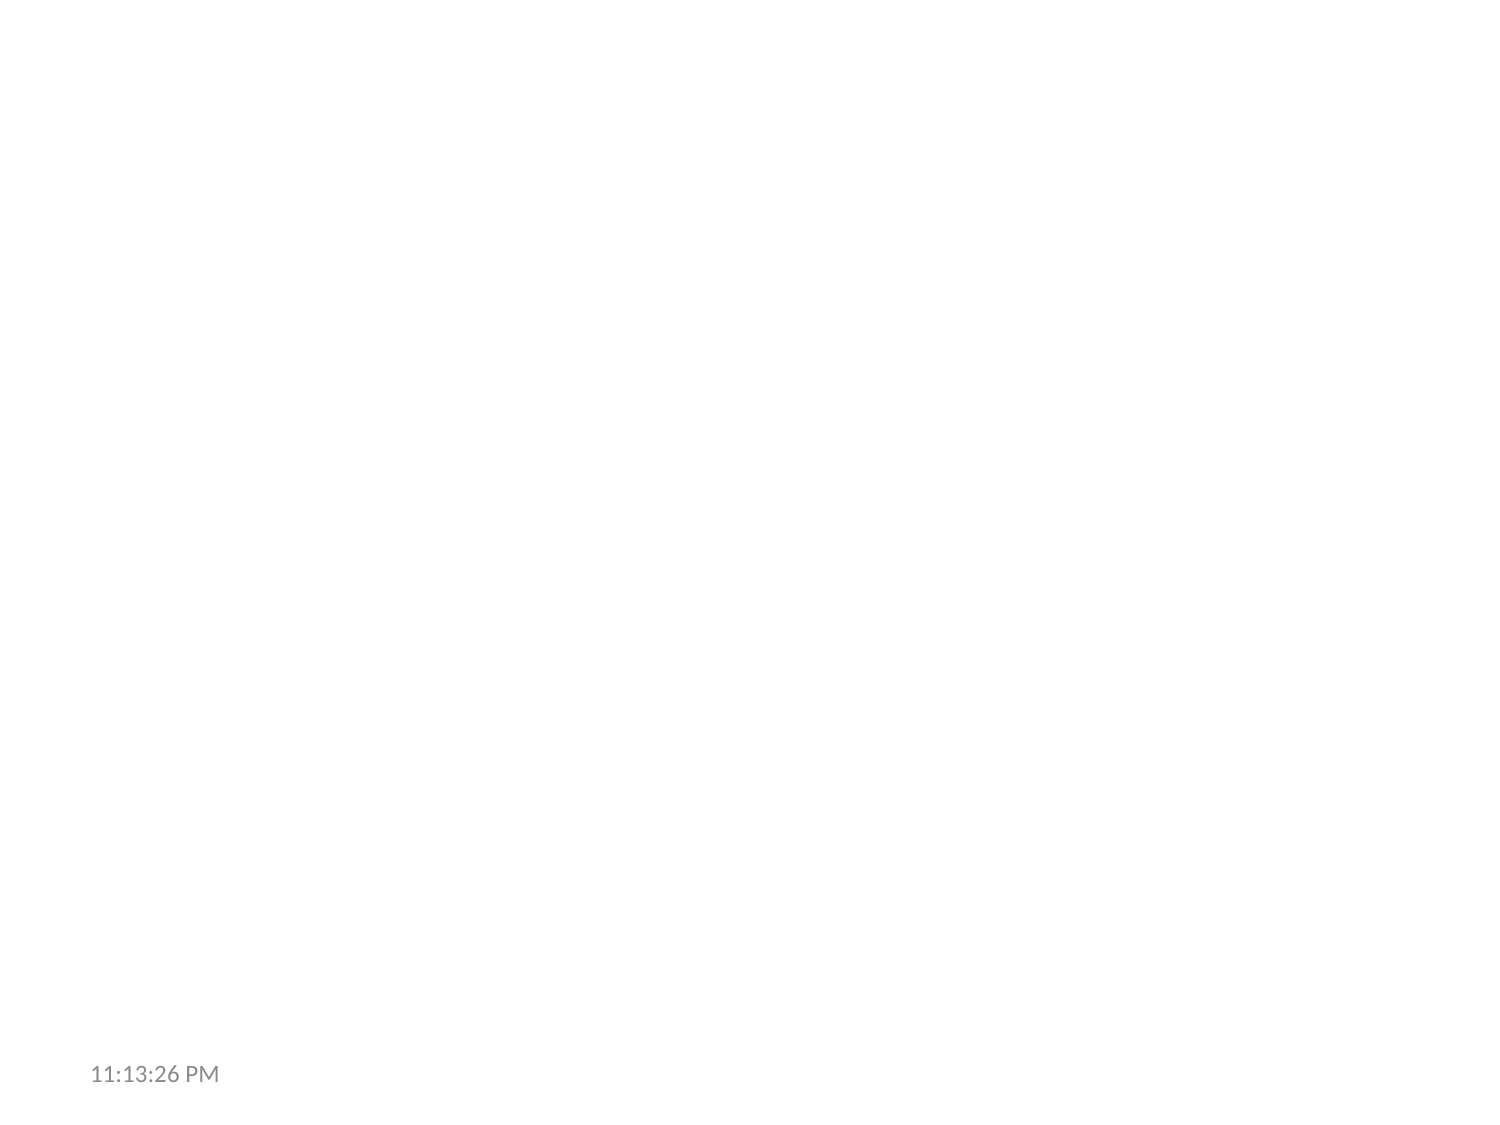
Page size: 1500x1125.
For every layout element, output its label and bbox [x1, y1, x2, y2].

slide_number [75, 1042, 425, 1103]
